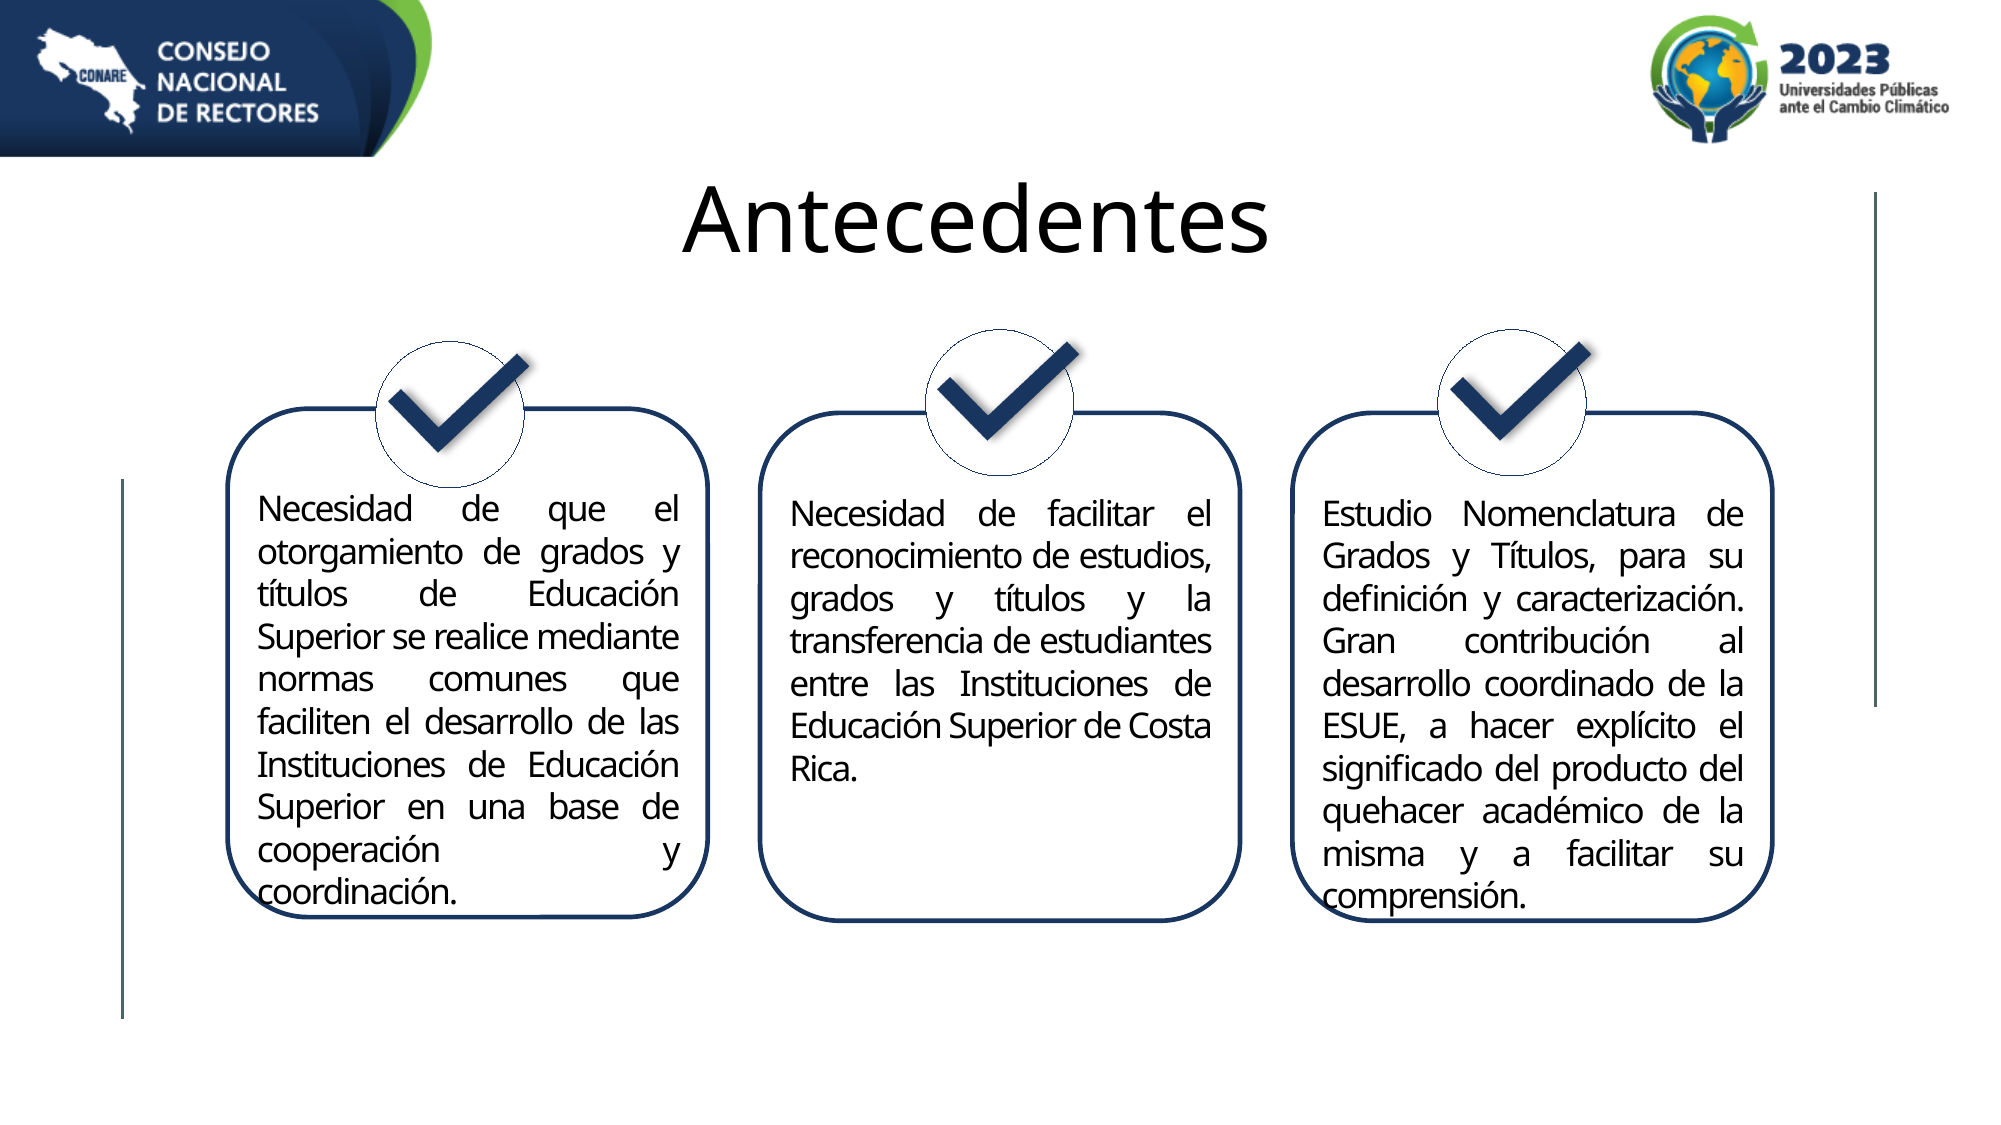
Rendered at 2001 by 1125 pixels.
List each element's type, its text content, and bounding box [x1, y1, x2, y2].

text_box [227, 317, 1773, 921]
picture [0, 0, 1999, 1125]
text_box Antecedentes [434, 153, 1521, 279]
